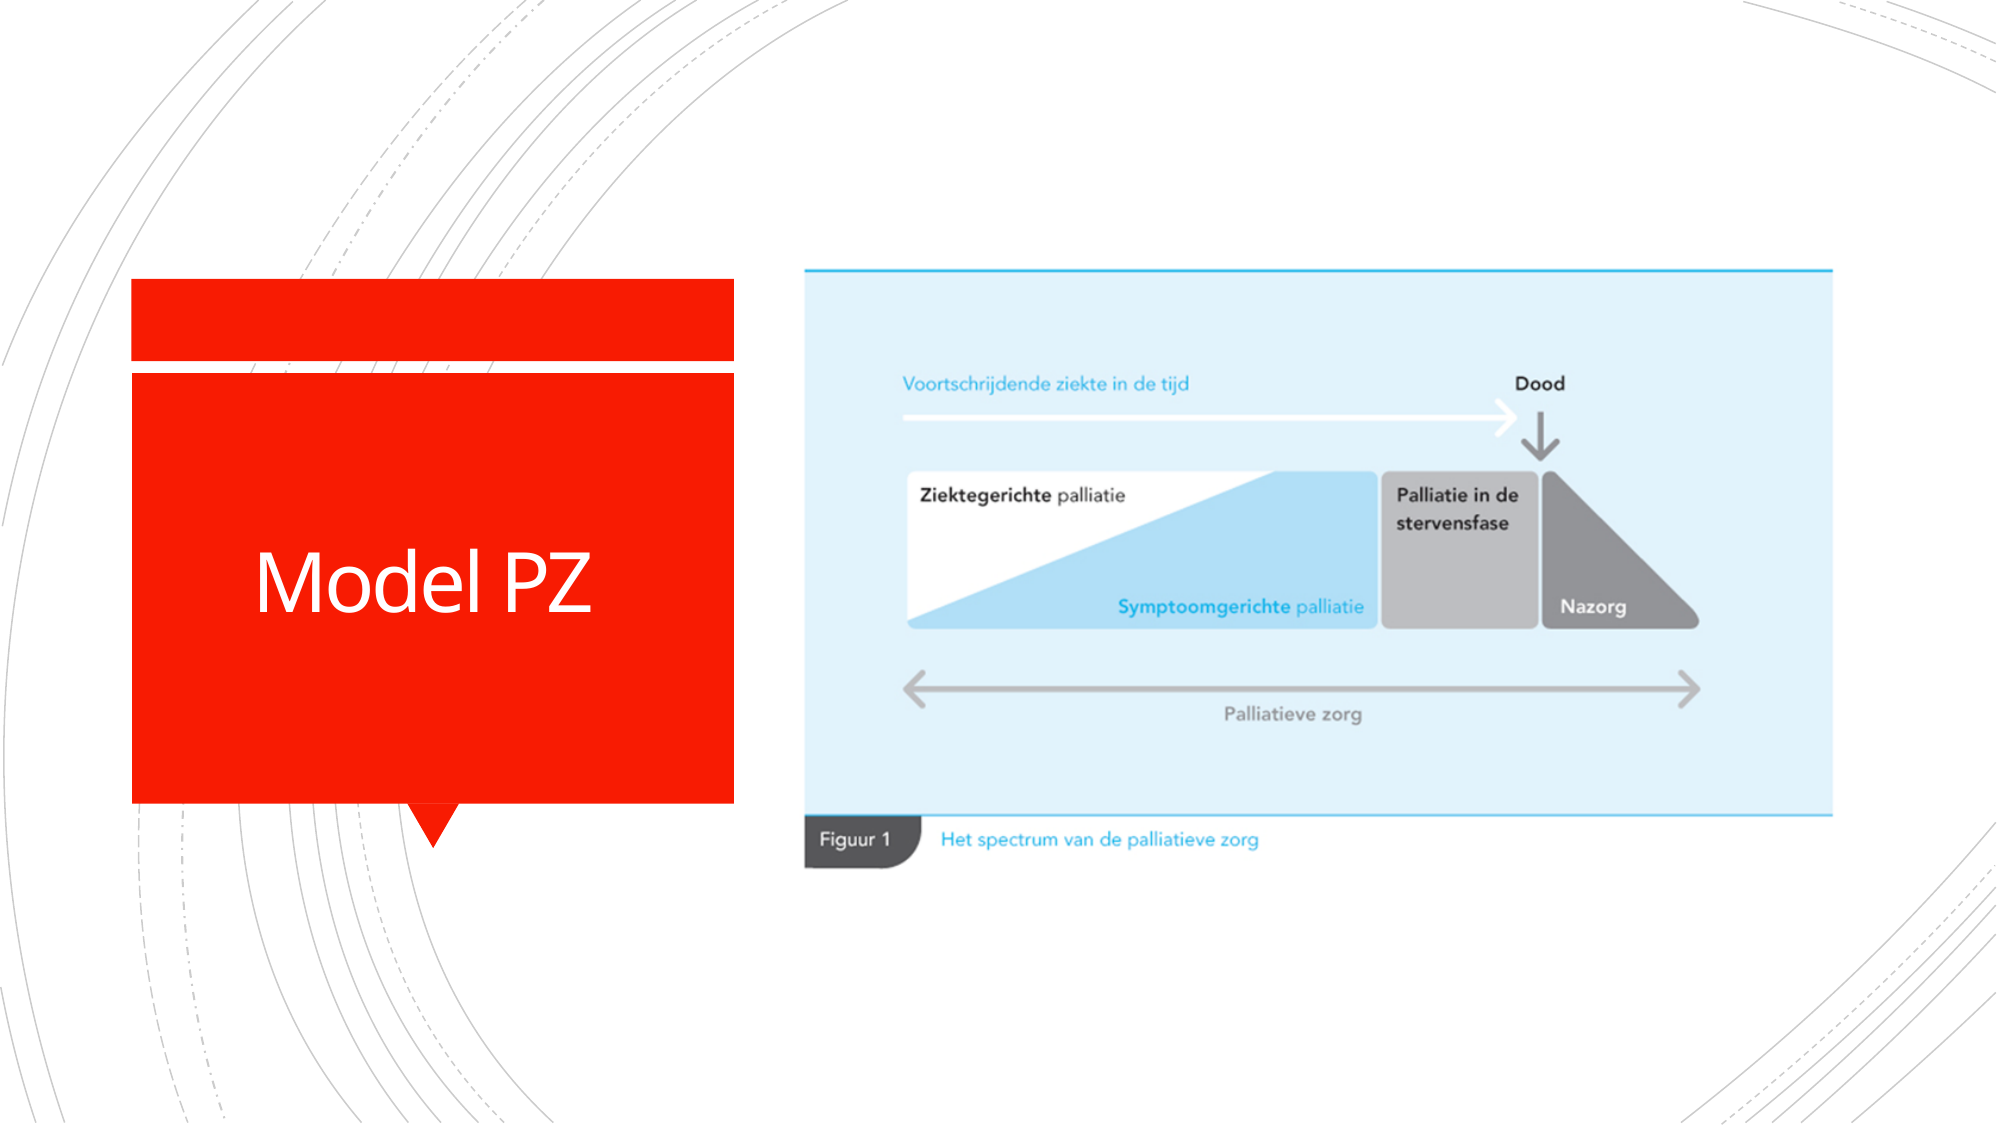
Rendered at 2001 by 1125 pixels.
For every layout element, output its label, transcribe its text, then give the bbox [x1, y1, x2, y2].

title Model PZ [145, 385, 720, 789]
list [756, 222, 1883, 903]
